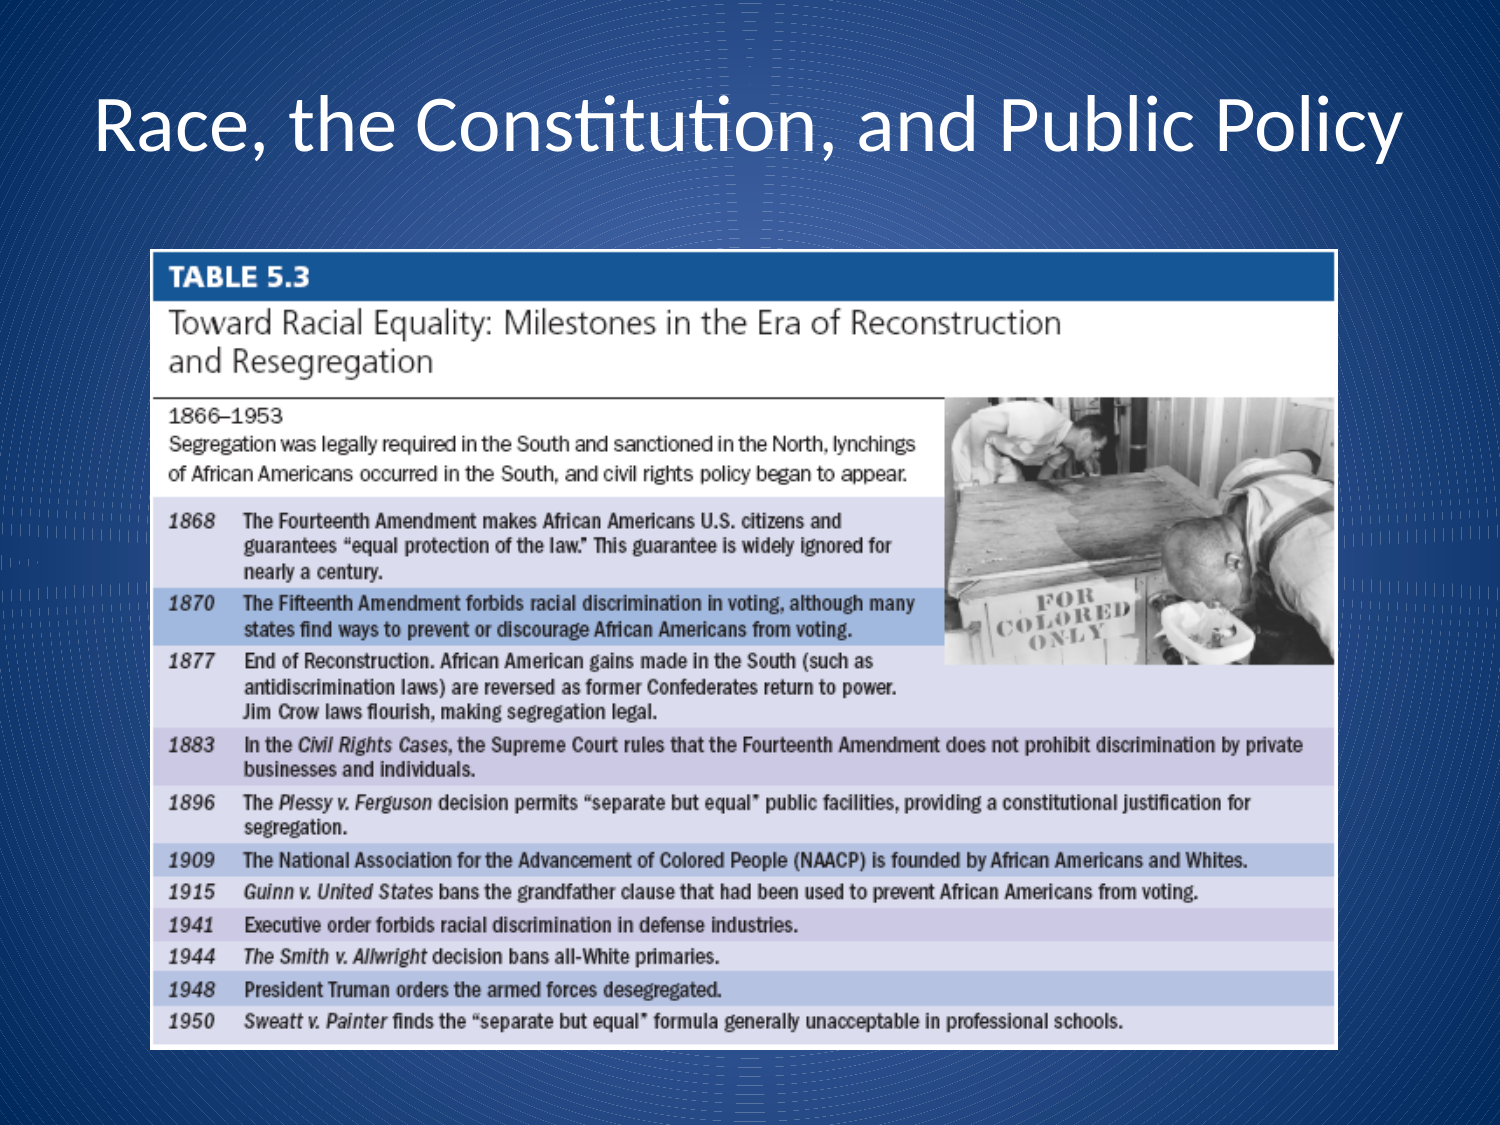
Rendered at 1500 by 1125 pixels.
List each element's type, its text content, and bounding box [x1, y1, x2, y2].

title Race, the Constitution, and Public Policy [75, 24, 1425, 213]
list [149, 249, 1338, 1050]
